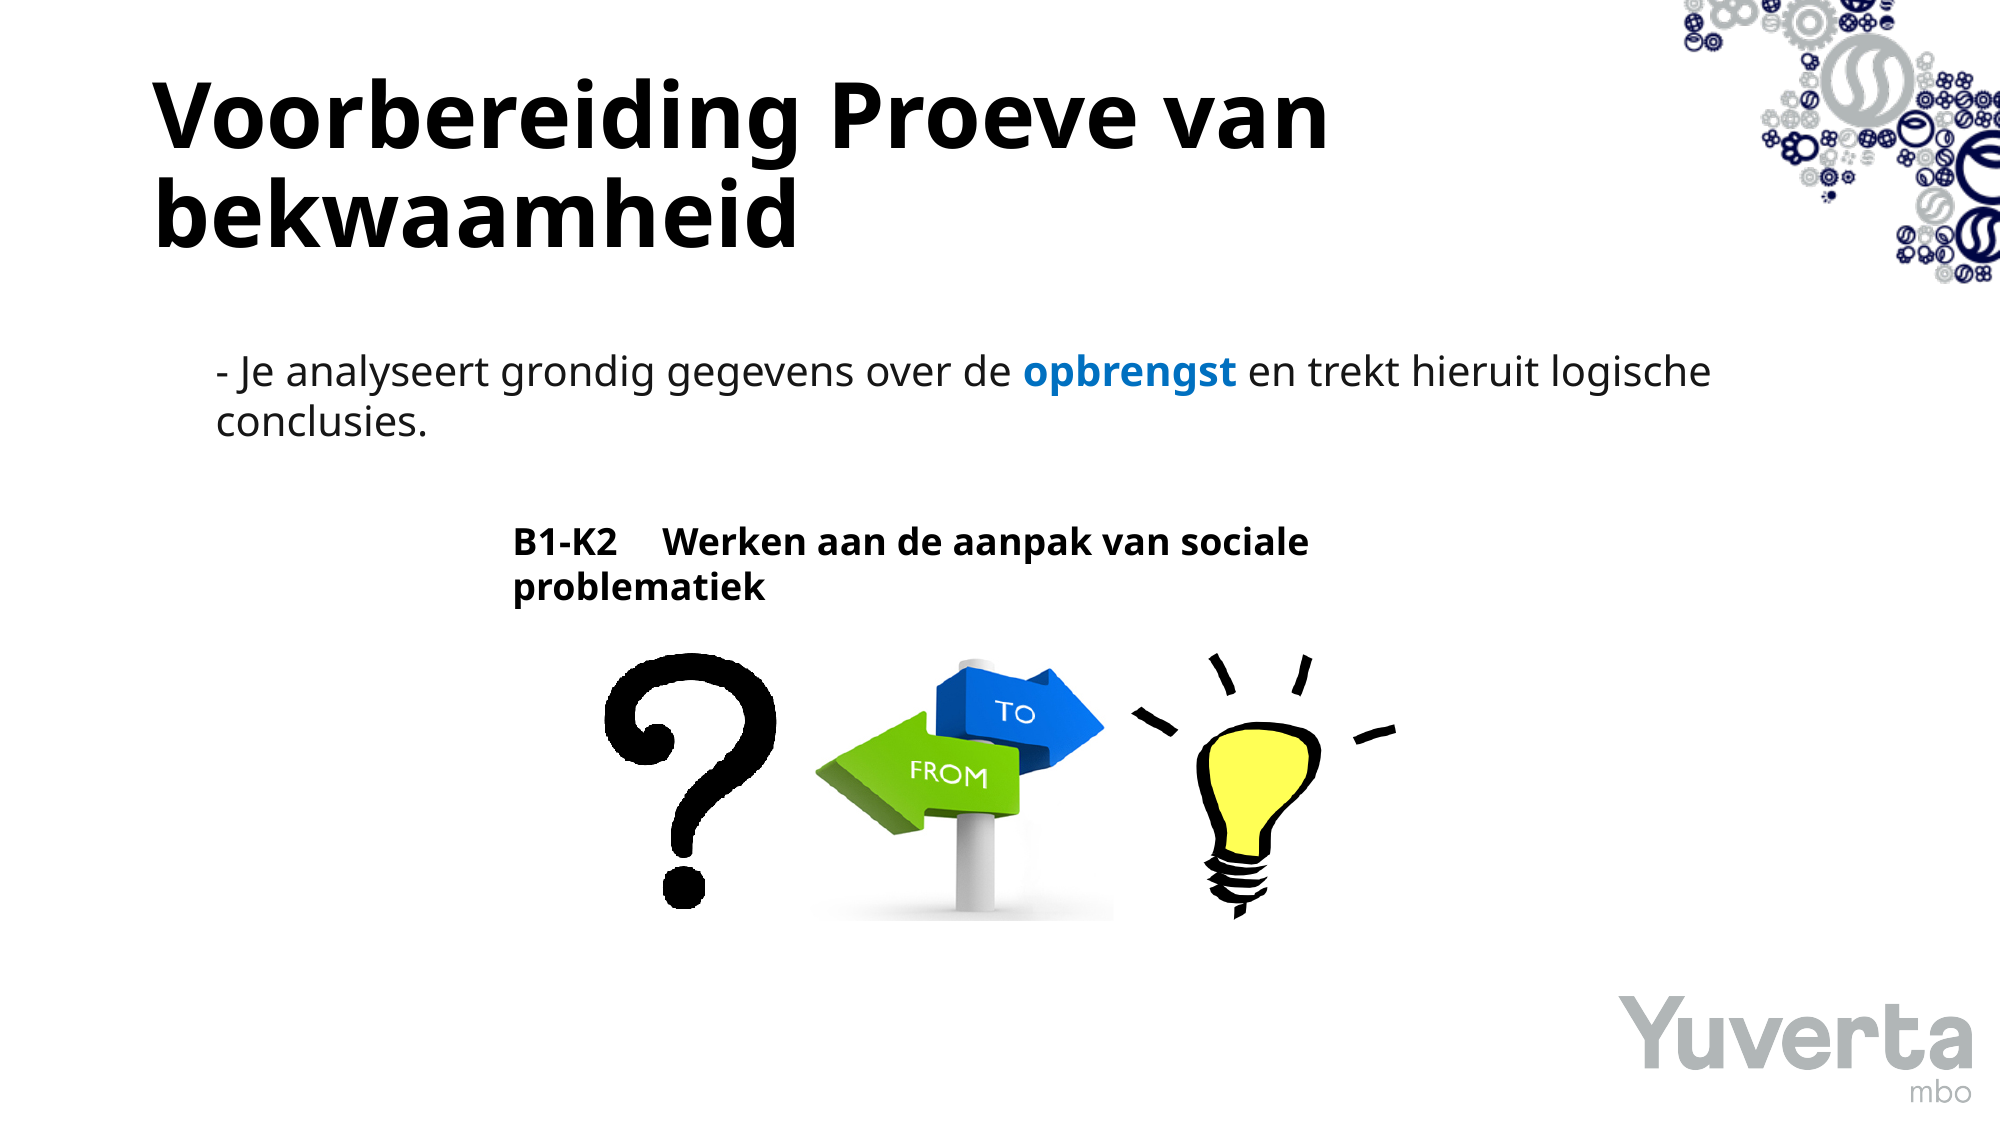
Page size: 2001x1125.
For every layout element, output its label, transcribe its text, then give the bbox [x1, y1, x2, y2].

picture [0, 0, 2000, 1125]
title Voorbereiding Proeve van bekwaamheid [137, 59, 1863, 278]
text_box B1-K2 Werken aan de aanpak van sociale problematiek [497, 510, 1499, 616]
text_box - Je analyseert grondig gegevens over de opbrengst en trekt hieruit logische conclusies. [200, 337, 1736, 453]
